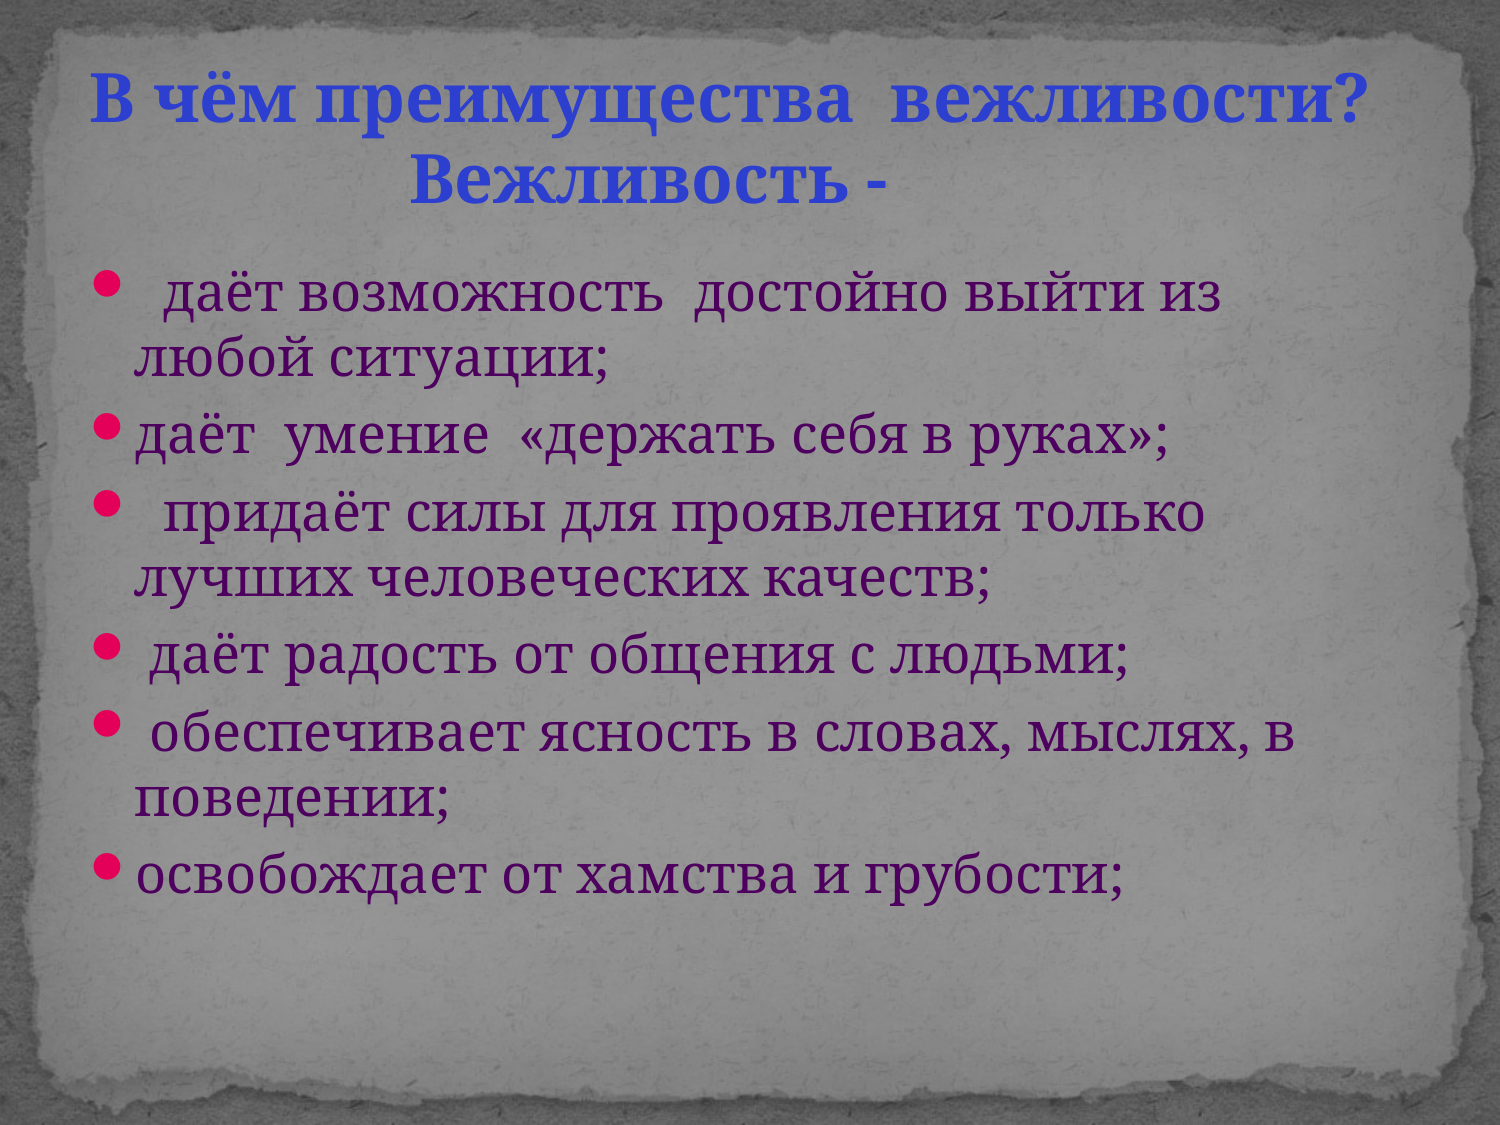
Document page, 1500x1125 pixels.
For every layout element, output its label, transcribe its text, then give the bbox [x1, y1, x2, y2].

list даёт возможность достойно выйти из любой ситуации; даёт умение «держать себя в руках»; придаёт силы для проявления только лучших человеческих качеств; даёт радость от общения с людьми; обеспечивает ясность в словах, мыслях, в поведении; освобождает от хамства и грубости; [75, 249, 1425, 1000]
title В чём преимущества вежливости? Вежливость - [74, 24, 1425, 225]
